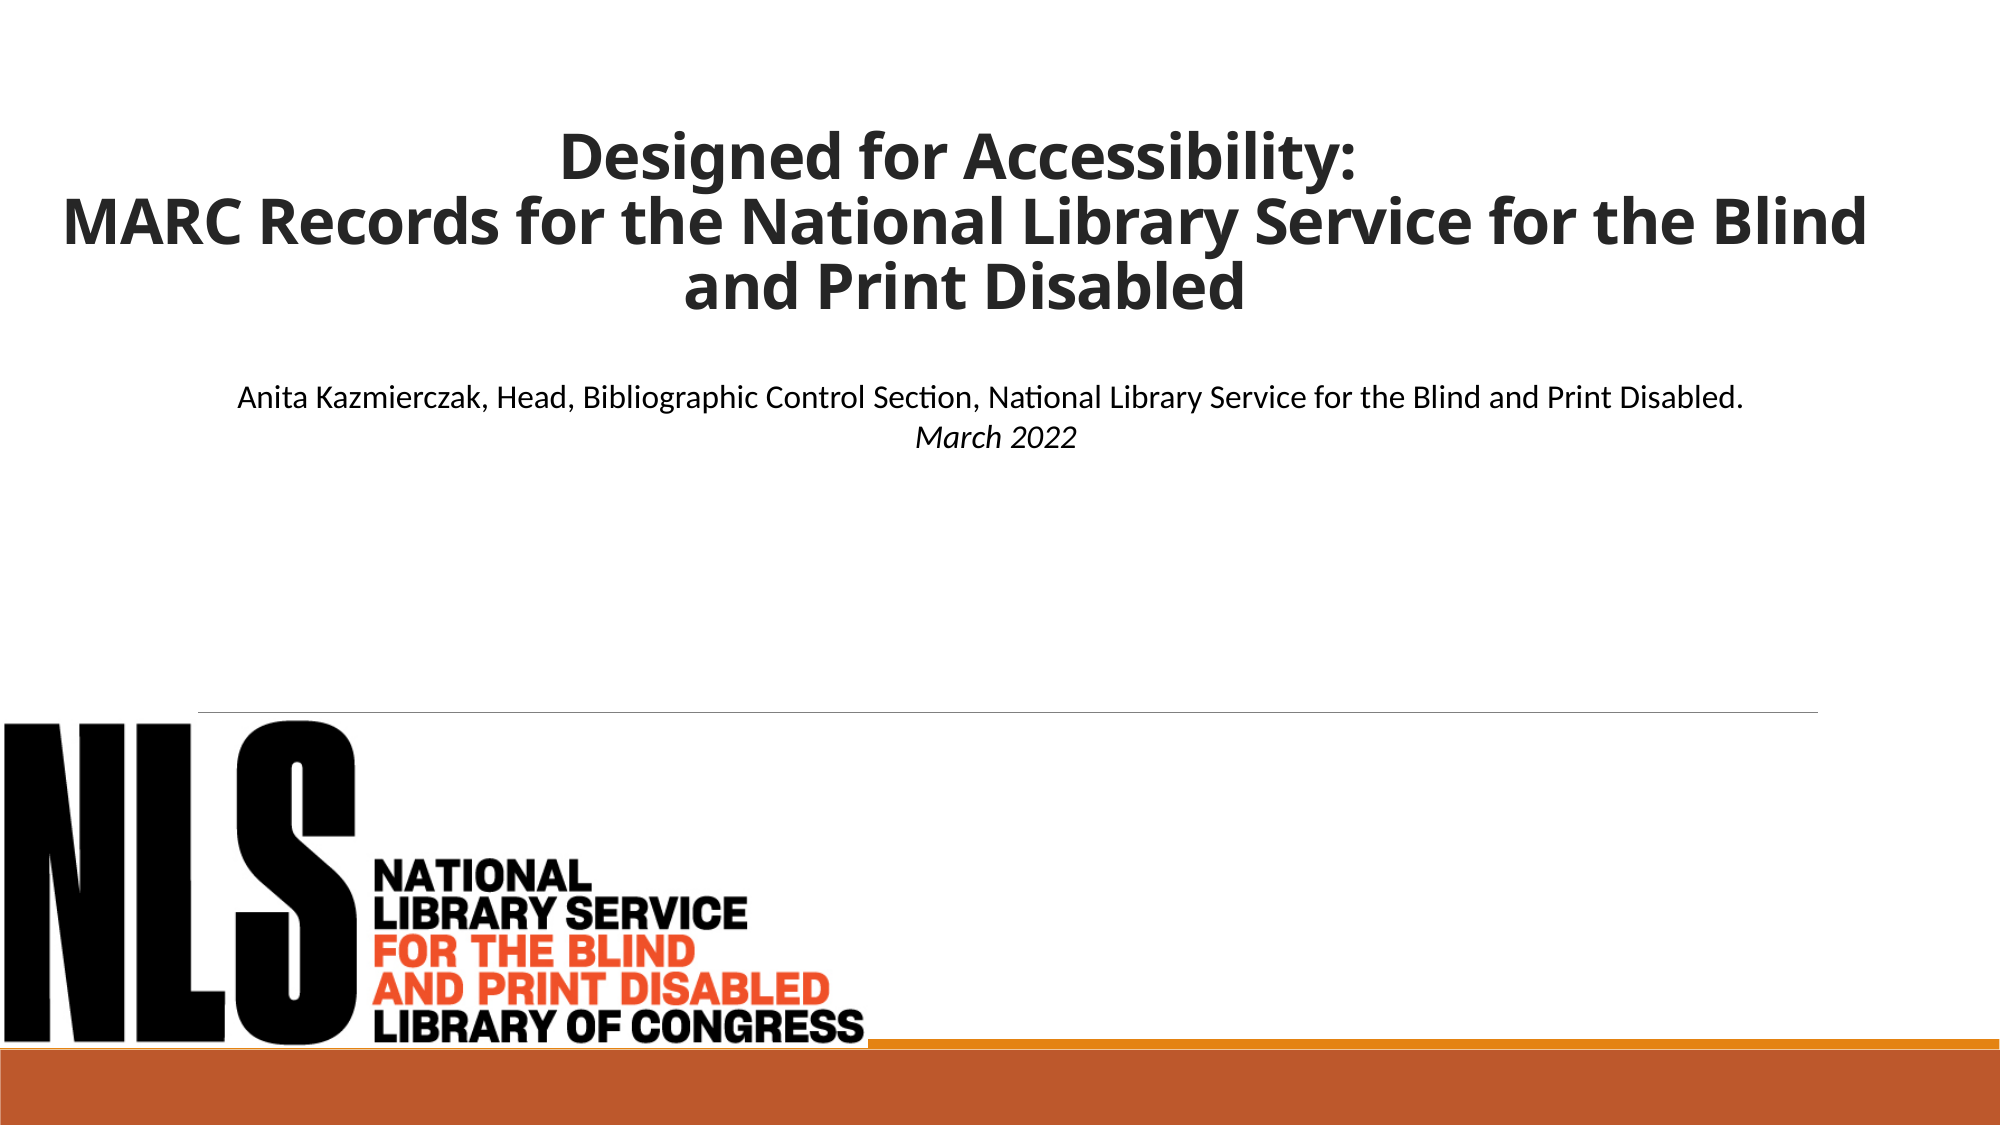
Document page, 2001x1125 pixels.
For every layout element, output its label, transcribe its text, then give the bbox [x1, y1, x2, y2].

title Designed for Accessibility: MARC Records for the National Library Service for the Blind and Print Disabled [24, 120, 1907, 406]
picture [0, 718, 868, 1048]
text_box Anita Kazmierczak, Head, Bibliographic Control Section, National Library Service for the Blind and Print Disabled. March 2022 [67, 368, 1925, 508]
